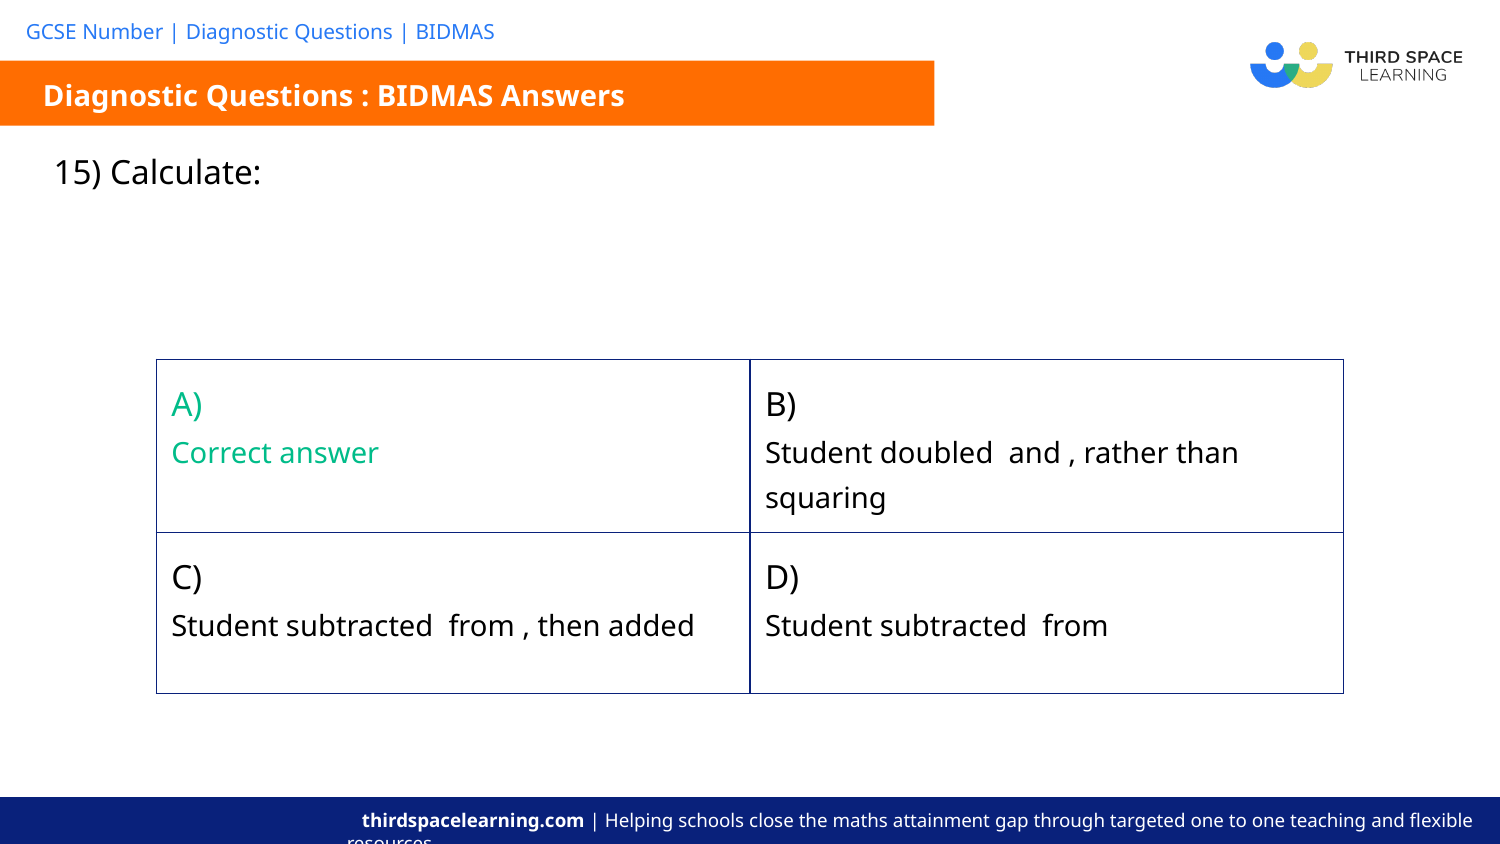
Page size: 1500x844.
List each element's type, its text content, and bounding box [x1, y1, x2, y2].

picture [1250, 33, 1465, 99]
text_box Diagnostic Questions : BIDMAS Answers [27, 61, 834, 127]
